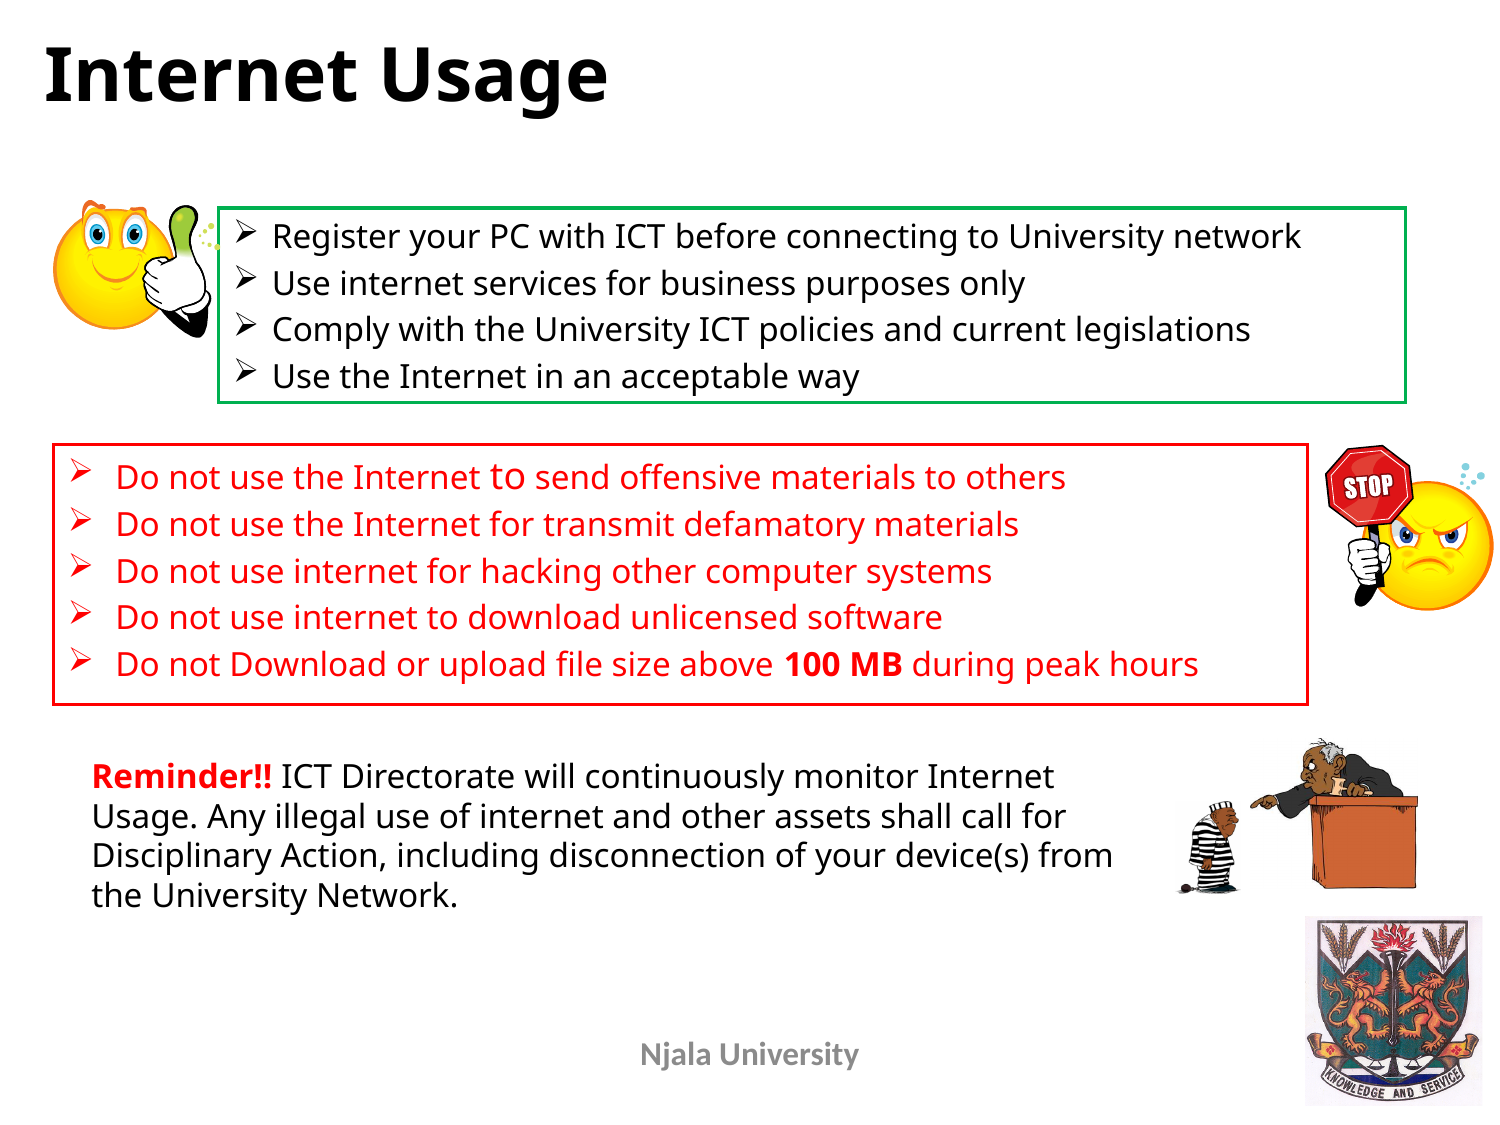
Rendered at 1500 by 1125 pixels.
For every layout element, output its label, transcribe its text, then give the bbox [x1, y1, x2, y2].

text_box Do not use the Internet to send offensive materials to others Do not use the Internet for transmit defamatory materials Do not use internet for hacking other computer systems Do not use internet to download unlicensed software Do not Download or upload file size above 100 MB during peak hours [53, 444, 1308, 705]
picture [1250, 738, 1418, 889]
text_box Internet Usage [29, 19, 1418, 125]
picture [1175, 800, 1242, 894]
picture [1324, 444, 1495, 612]
text_box Register your PC with ICT before connecting to University network Use internet services for business purposes only Comply with the University ICT policies and current legislations Use the Internet in an acceptable way [218, 207, 1406, 403]
text_box Reminder!! ICT Directorate will continuously monitor Internet Usage. Any illegal use of internet and other assets shall call for Disciplinary Action, including disconnection of your device(s) from the University Network. [76, 747, 1163, 922]
picture [52, 199, 221, 339]
footer Njala University [360, 1022, 1140, 1083]
